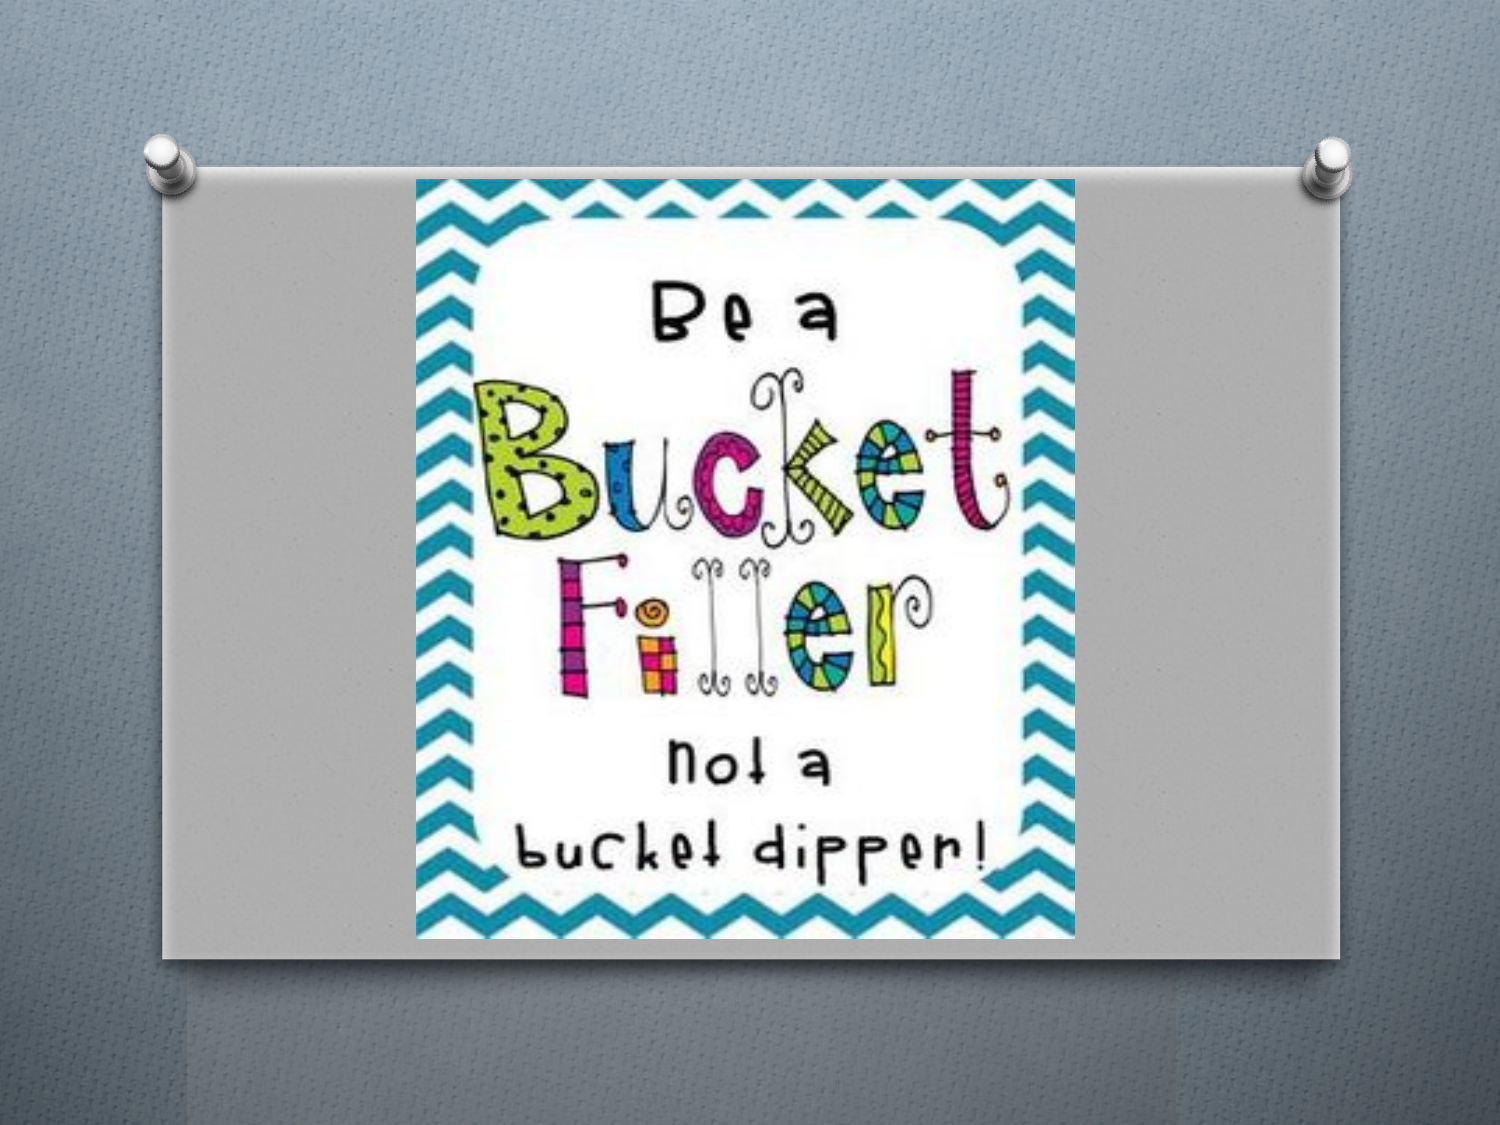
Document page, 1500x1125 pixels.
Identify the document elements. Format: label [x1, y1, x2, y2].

picture [1274, 109, 1396, 230]
picture [416, 179, 1076, 940]
picture [112, 100, 235, 224]
